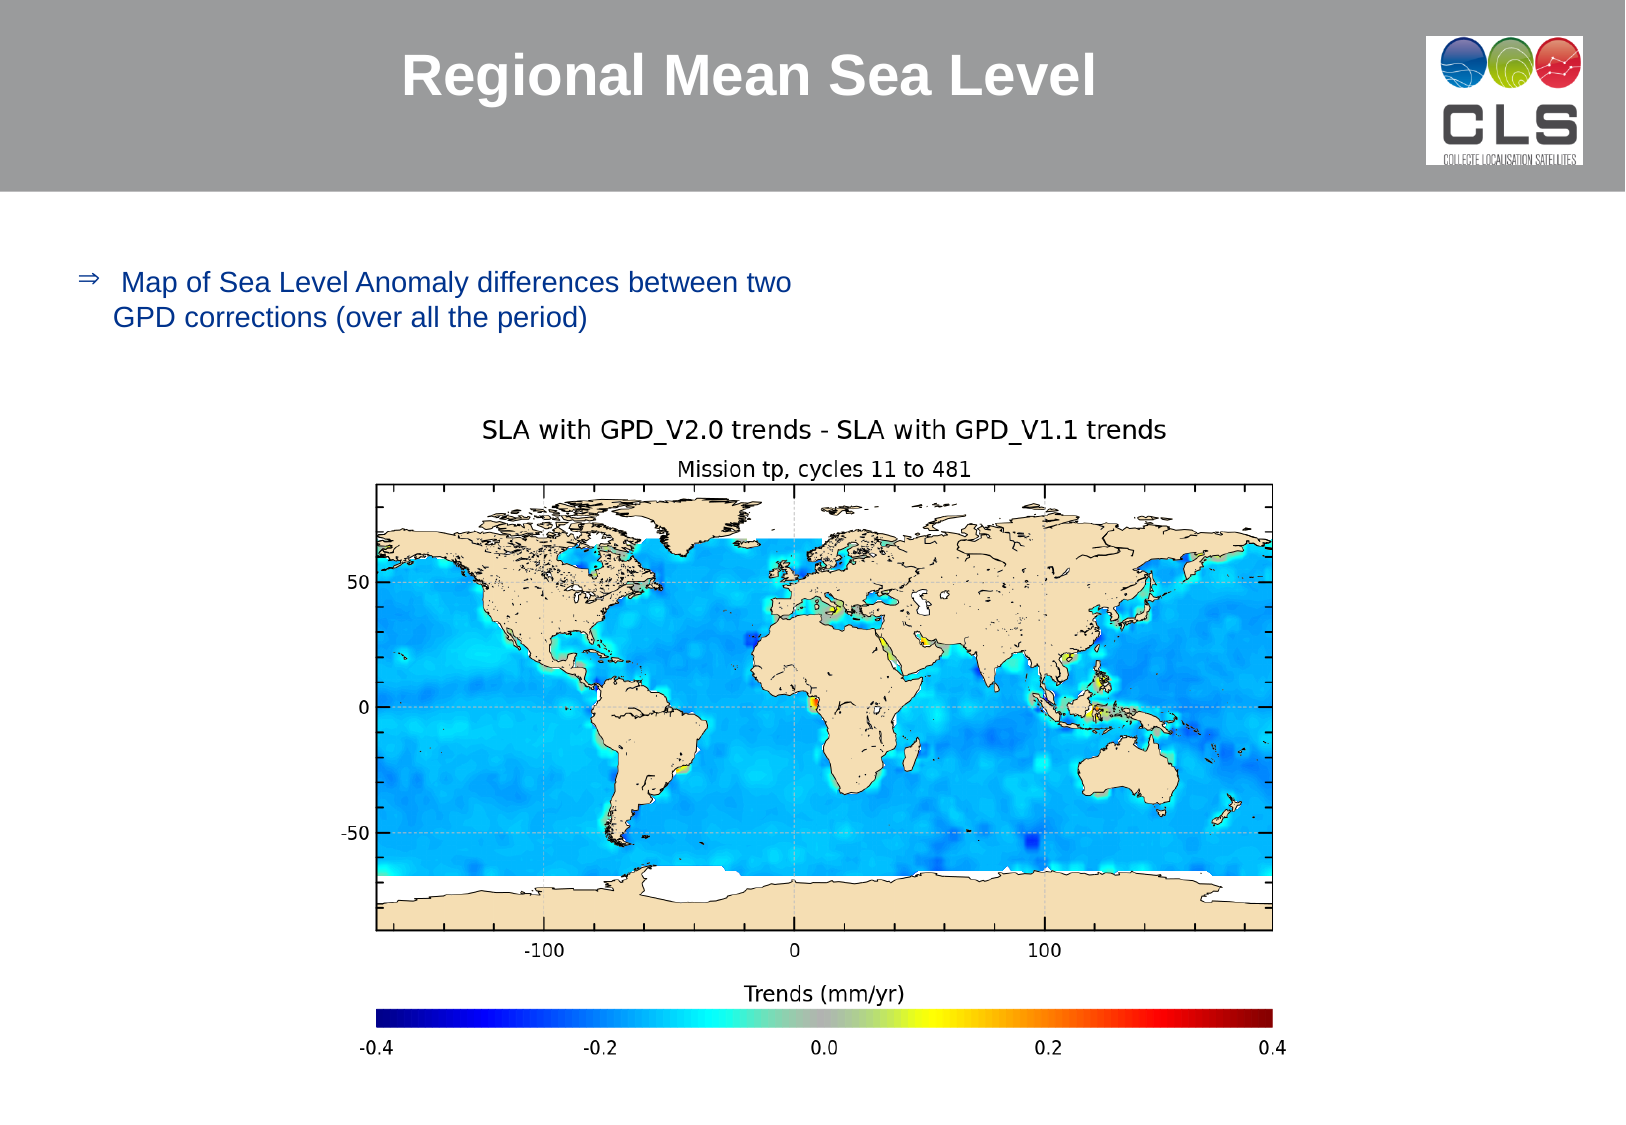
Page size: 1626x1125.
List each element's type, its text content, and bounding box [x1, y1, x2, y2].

picture [265, 387, 1325, 1092]
text_box Map of Sea Level Anomaly differences between two GPD corrections (over all the period) [62, 220, 841, 376]
picture [1426, 36, 1583, 165]
text_box Regional Mean Sea Level [386, 40, 1162, 119]
